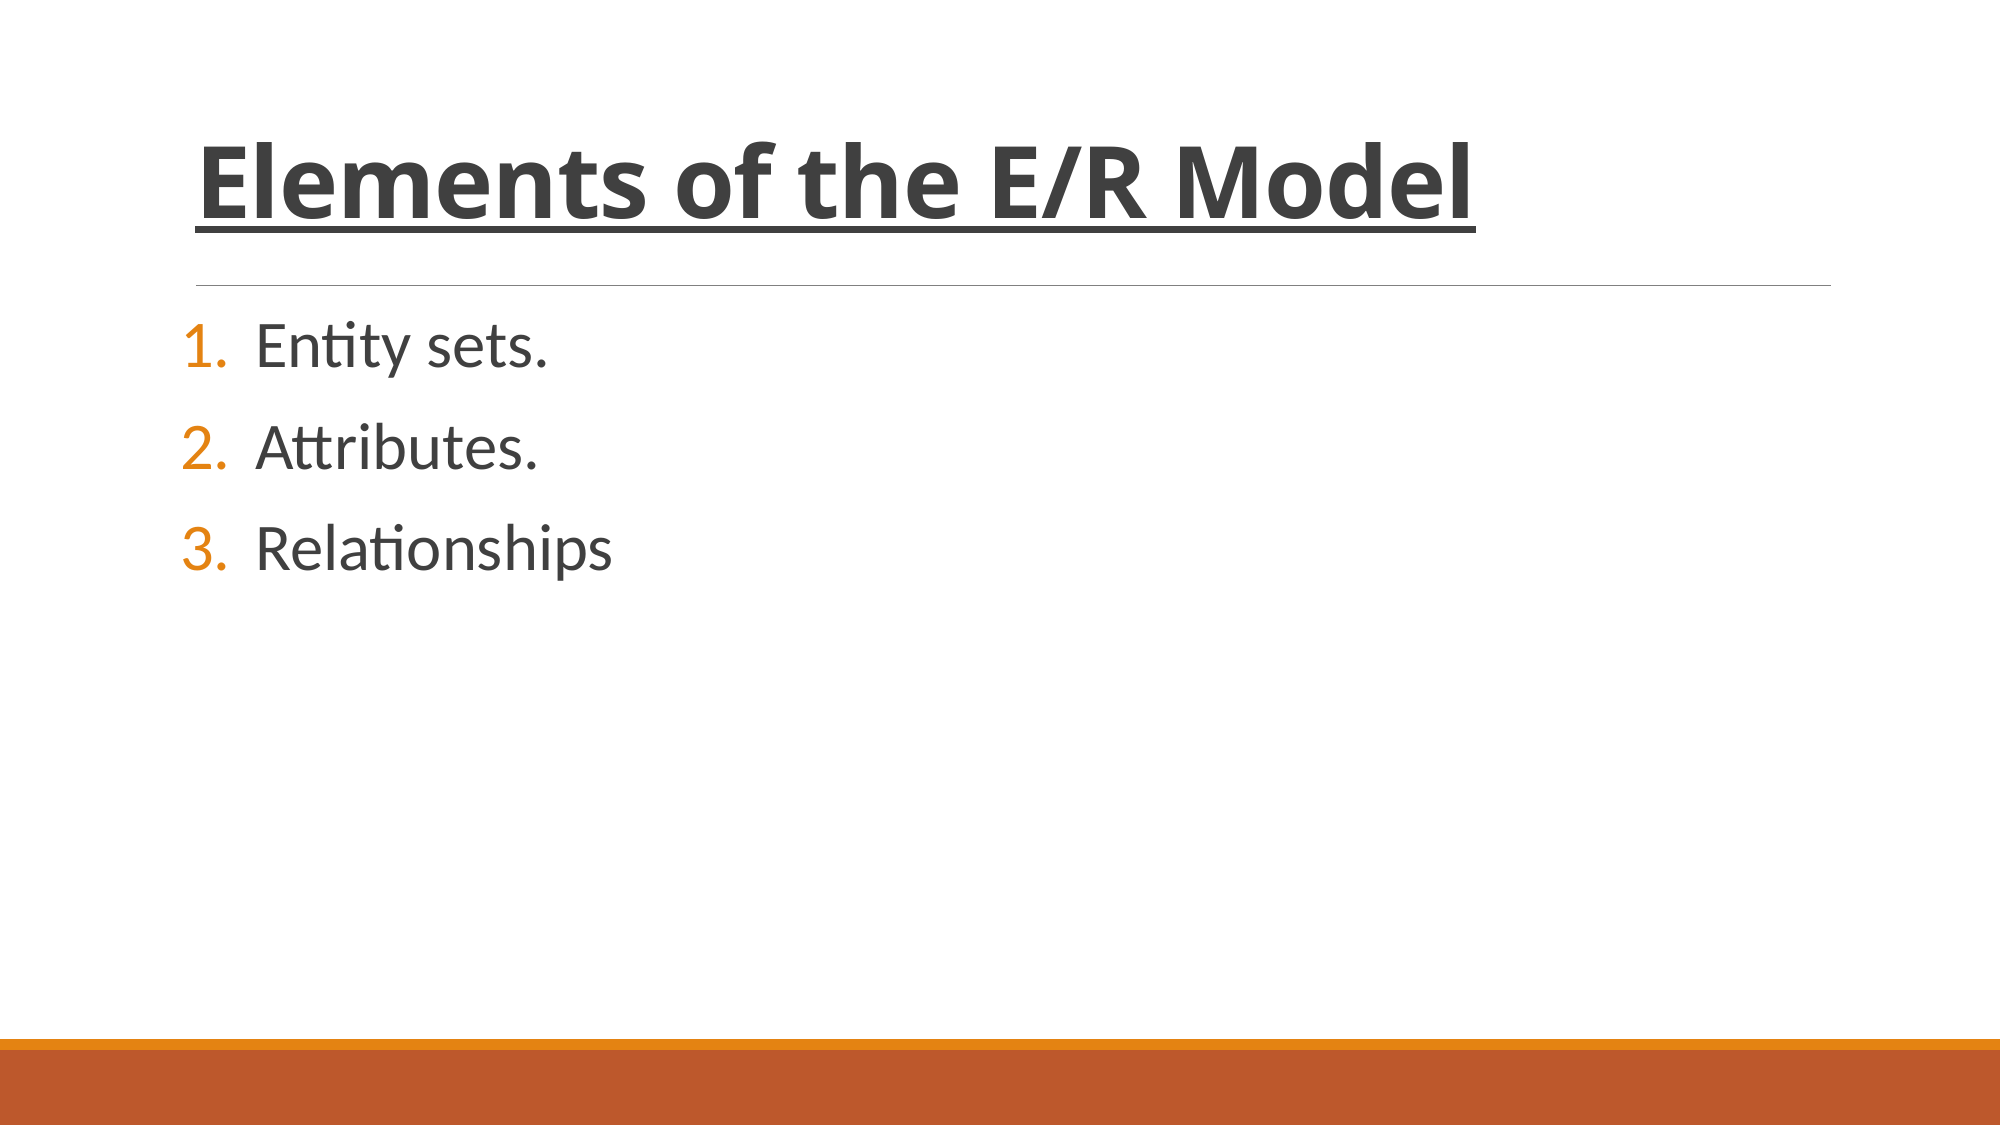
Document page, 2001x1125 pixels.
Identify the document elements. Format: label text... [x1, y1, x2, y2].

title Elements of the E/R Model [180, 47, 1830, 247]
list Entity sets. Attributes. Relationships [180, 302, 1830, 963]
